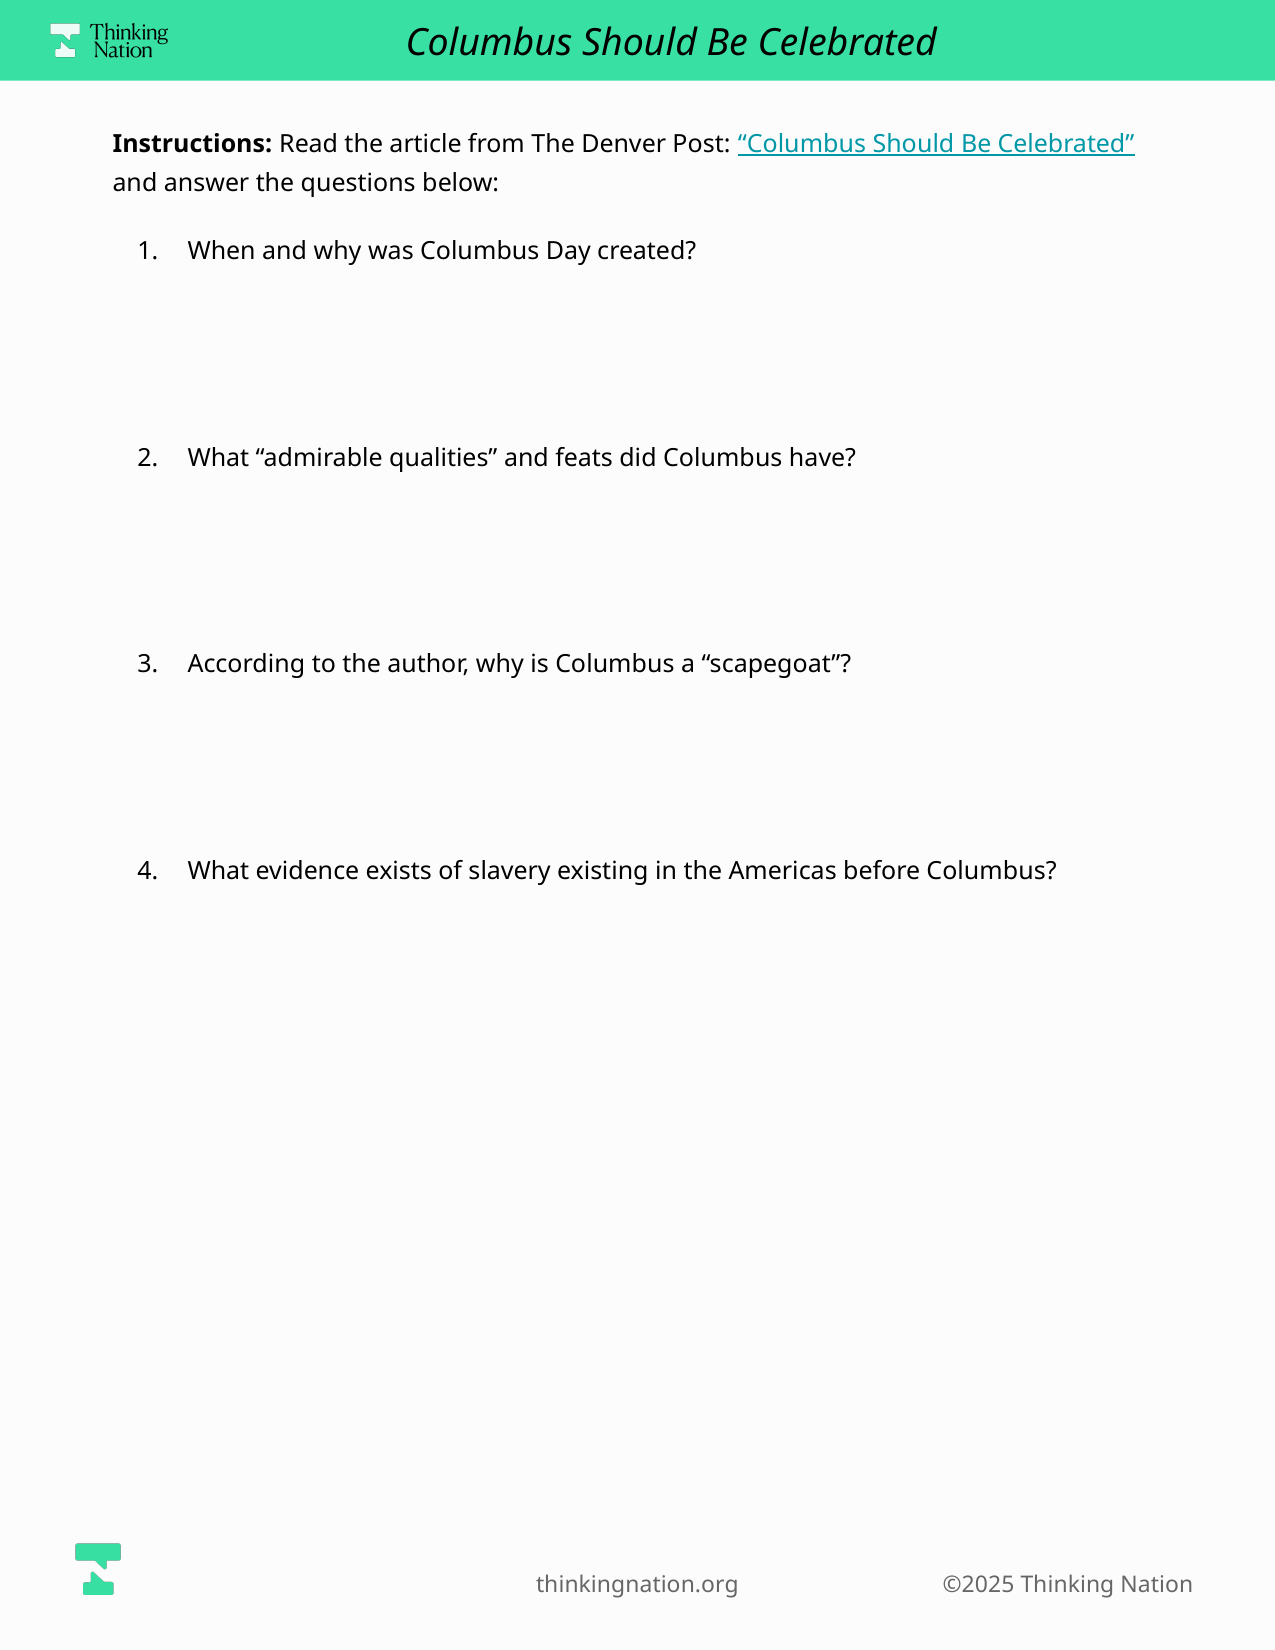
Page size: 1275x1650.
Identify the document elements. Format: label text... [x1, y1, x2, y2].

picture [62, 1533, 134, 1605]
text_box ©2025 Thinking Nation [907, 1553, 1210, 1605]
picture [36, 12, 172, 69]
text_box thinkingnation.org [486, 1553, 789, 1605]
text_box Instructions: Read the article from The Denver Post: “Columbus Should Be Celebrated” and answer the questions below: When and why was Columbus Day created? What “admirable qualities” and feats did Columbus have? According to the author, why is Columbus a “scapegoat”? What evidence exists of slavery existing in the Americas before Columbus? [97, 107, 1178, 934]
text_box Columbus Should Be Celebrated [0, 0, 1275, 81]
